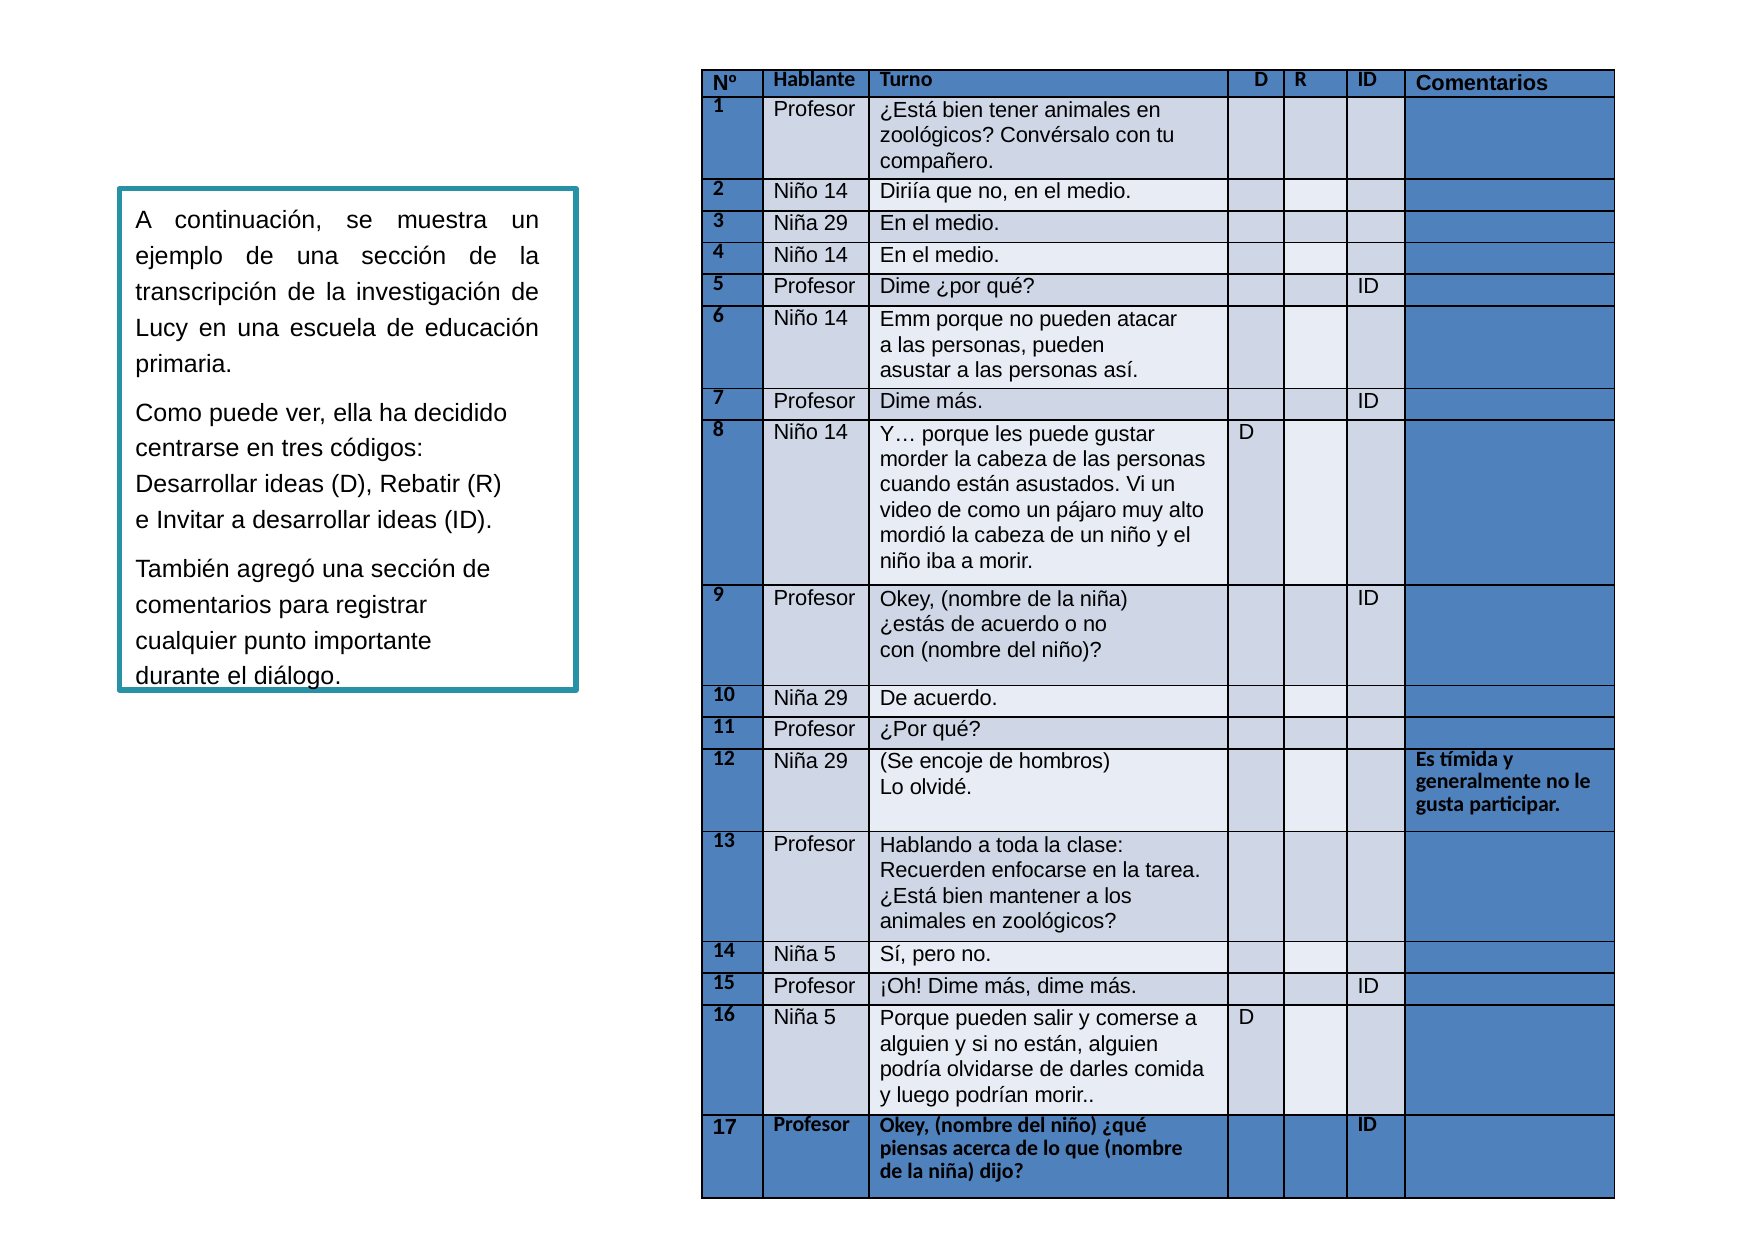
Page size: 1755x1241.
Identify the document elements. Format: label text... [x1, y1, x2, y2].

table_cell [1348, 307, 1404, 388]
table_cell [1229, 718, 1283, 748]
table_cell [1406, 275, 1614, 305]
table_cell D [1229, 421, 1283, 584]
table_cell Niña 29 [764, 212, 868, 242]
table_cell Dime ¿por qué? [870, 275, 1227, 305]
table_cell Profesor [764, 586, 868, 685]
table_cell Emm porque no pueden atacar a las personas, pueden asustar a las personas así. [870, 307, 1227, 388]
table_cell Niña 29 [764, 750, 868, 831]
table_cell [1229, 212, 1283, 242]
table_cell Okey, (nombre de la niña) ¿estás de acuerdo o no con (nombre del niño)? [870, 586, 1227, 685]
table_cell 1 [703, 98, 762, 178]
table_cell ¡Oh! Dime más, dime más. [870, 974, 1227, 1004]
table_cell [1285, 1006, 1346, 1114]
table_cell [1285, 212, 1346, 242]
table_cell [1406, 1116, 1614, 1197]
table_cell En el medio. [870, 243, 1227, 273]
table_cell Profesor [764, 832, 868, 941]
table_cell [1229, 275, 1283, 305]
table_cell 9 [703, 586, 762, 685]
table_cell Niño 14 [764, 307, 868, 388]
table_cell [1348, 718, 1404, 748]
table_cell Okey, (nombre del niño) ¿qué piensas acerca de lo que (nombre de la niña) dijo? [870, 1116, 1227, 1197]
table_cell [1285, 98, 1346, 178]
table_cell [1285, 942, 1346, 972]
table_cell Profesor [764, 718, 868, 748]
table_cell [1285, 974, 1346, 1004]
table_cell [1285, 275, 1346, 305]
table_cell [1348, 212, 1404, 242]
table_cell 16 [703, 1006, 762, 1114]
table_cell [1229, 686, 1283, 716]
table_cell [1348, 98, 1404, 178]
table_cell [1229, 750, 1283, 831]
table_header D [1229, 71, 1283, 96]
table_cell Niño 14 [764, 421, 868, 584]
table_cell [1406, 686, 1614, 716]
table_cell [1285, 243, 1346, 273]
table_cell ¿Está bien tener animales en zoológicos? Convérsalo con tu compañero. [870, 98, 1227, 178]
table_cell [1406, 832, 1614, 941]
table_cell 4 [703, 243, 762, 273]
table_cell [1285, 307, 1346, 388]
table_cell Profesor [764, 1116, 868, 1197]
table_cell Niña 29 [764, 686, 868, 716]
table_cell Dime más. [870, 389, 1227, 419]
table_cell 2 [703, 180, 762, 210]
table_cell [1348, 421, 1404, 584]
table_cell De acuerdo. [870, 686, 1227, 716]
table_cell Niña 5 [764, 1006, 868, 1114]
table_cell 11 [703, 718, 762, 748]
table_cell [1229, 586, 1283, 685]
table_cell [1285, 389, 1346, 419]
table_header Hablante [764, 71, 868, 96]
table_cell [1406, 307, 1614, 388]
table_cell [1348, 1006, 1404, 1114]
table_cell [1285, 718, 1346, 748]
table_cell [1406, 180, 1614, 210]
table_cell Profesor [764, 98, 868, 178]
table_cell 13 [703, 832, 762, 941]
table_cell [1229, 307, 1283, 388]
table_cell [1229, 832, 1283, 941]
table_cell D [1229, 1006, 1283, 1114]
table_cell Niña 5 [764, 942, 868, 972]
table_cell [1348, 180, 1404, 210]
table_cell 5 [703, 275, 762, 305]
table_cell [1406, 974, 1614, 1004]
table_cell [1229, 180, 1283, 210]
table_cell [1406, 1006, 1614, 1114]
table_cell 6 [703, 307, 762, 388]
table_cell [1348, 686, 1404, 716]
table_cell [1229, 98, 1283, 178]
table_cell [1285, 421, 1346, 584]
table_cell Niño 14 [764, 243, 868, 273]
table_cell Profesor [764, 275, 868, 305]
table_cell Sí, pero no. [870, 942, 1227, 972]
table_cell [1406, 586, 1614, 685]
table_cell [1229, 974, 1283, 1004]
table_cell En el medio. [870, 212, 1227, 242]
table_header Turno [870, 71, 1227, 96]
table_cell [1285, 1116, 1346, 1197]
table_cell [1348, 243, 1404, 273]
table_cell [1406, 243, 1614, 273]
table_cell [1406, 98, 1614, 178]
table_cell [1229, 942, 1283, 972]
table_cell [1406, 421, 1614, 584]
table_cell ID [1348, 275, 1404, 305]
table_cell Profesor [764, 974, 868, 1004]
text_box A continuación, se muestra un ejemplo de una sección de la transcripción de la investigación de Lucy en una escuela de educación primaria. Como puede ver, ella ha decidido centrarse en tres códigos: Desarrollar ideas (D), Rebatir (R) e Invitar a desarrollar ideas (ID). También agregó una sección de comentarios para registrar cualquier punto importante durante el diálogo. [119, 188, 577, 691]
table_cell 14 [703, 942, 762, 972]
table_cell Diriía que no, en el medio. [870, 180, 1227, 210]
table_cell 12 [703, 750, 762, 831]
table_cell 8 [703, 421, 762, 584]
table_cell [1406, 942, 1614, 972]
table_header R [1285, 71, 1346, 96]
table_cell [1285, 586, 1346, 685]
table_cell Niño 14 [764, 180, 868, 210]
table_cell Es tímida y generalmente no le gusta participar. [1406, 750, 1614, 831]
table_cell [1406, 718, 1614, 748]
table_cell 10 [703, 686, 762, 716]
table_cell 7 [703, 389, 762, 419]
table_cell ID [1348, 974, 1404, 1004]
table_cell [1229, 243, 1283, 273]
table_cell [1285, 686, 1346, 716]
table_cell [1285, 180, 1346, 210]
table_cell (Se encoje de hombros) Lo olvidé. [870, 750, 1227, 831]
table_cell ID [1348, 586, 1404, 685]
table_cell [1348, 942, 1404, 972]
table_cell [1229, 389, 1283, 419]
table_cell [1348, 832, 1404, 941]
table_cell [1285, 750, 1346, 831]
table_cell [1229, 1116, 1283, 1197]
table_cell ID [1348, 389, 1404, 419]
table_cell [1406, 212, 1614, 242]
table_cell 17 [703, 1116, 762, 1197]
table_cell Y… porque les puede gustar morder la cabeza de las personas cuando están asustados. Vi un video de como un pájaro muy alto mordió la cabeza de un niño y el niño iba a morir. [870, 421, 1227, 584]
table_cell Profesor [764, 389, 868, 419]
table_cell 15 [703, 974, 762, 1004]
table_cell ¿Por qué? [870, 718, 1227, 748]
table_cell [1406, 389, 1614, 419]
table_header ID [1348, 71, 1404, 96]
table_header Nº [703, 71, 762, 96]
table_header Comentarios [1406, 71, 1614, 96]
table_cell 3 [703, 212, 762, 242]
table_cell [1348, 750, 1404, 831]
table_cell [1285, 832, 1346, 941]
table_cell Porque pueden salir y comerse a alguien y si no están, alguien podría olvidarse de darles comida y luego podrían morir.. [870, 1006, 1227, 1114]
table_cell Hablando a toda la clase: Recuerden enfocarse en la tarea. ¿Está bien mantener a los animales en zoológicos? [870, 832, 1227, 941]
table_cell ID [1348, 1116, 1404, 1197]
